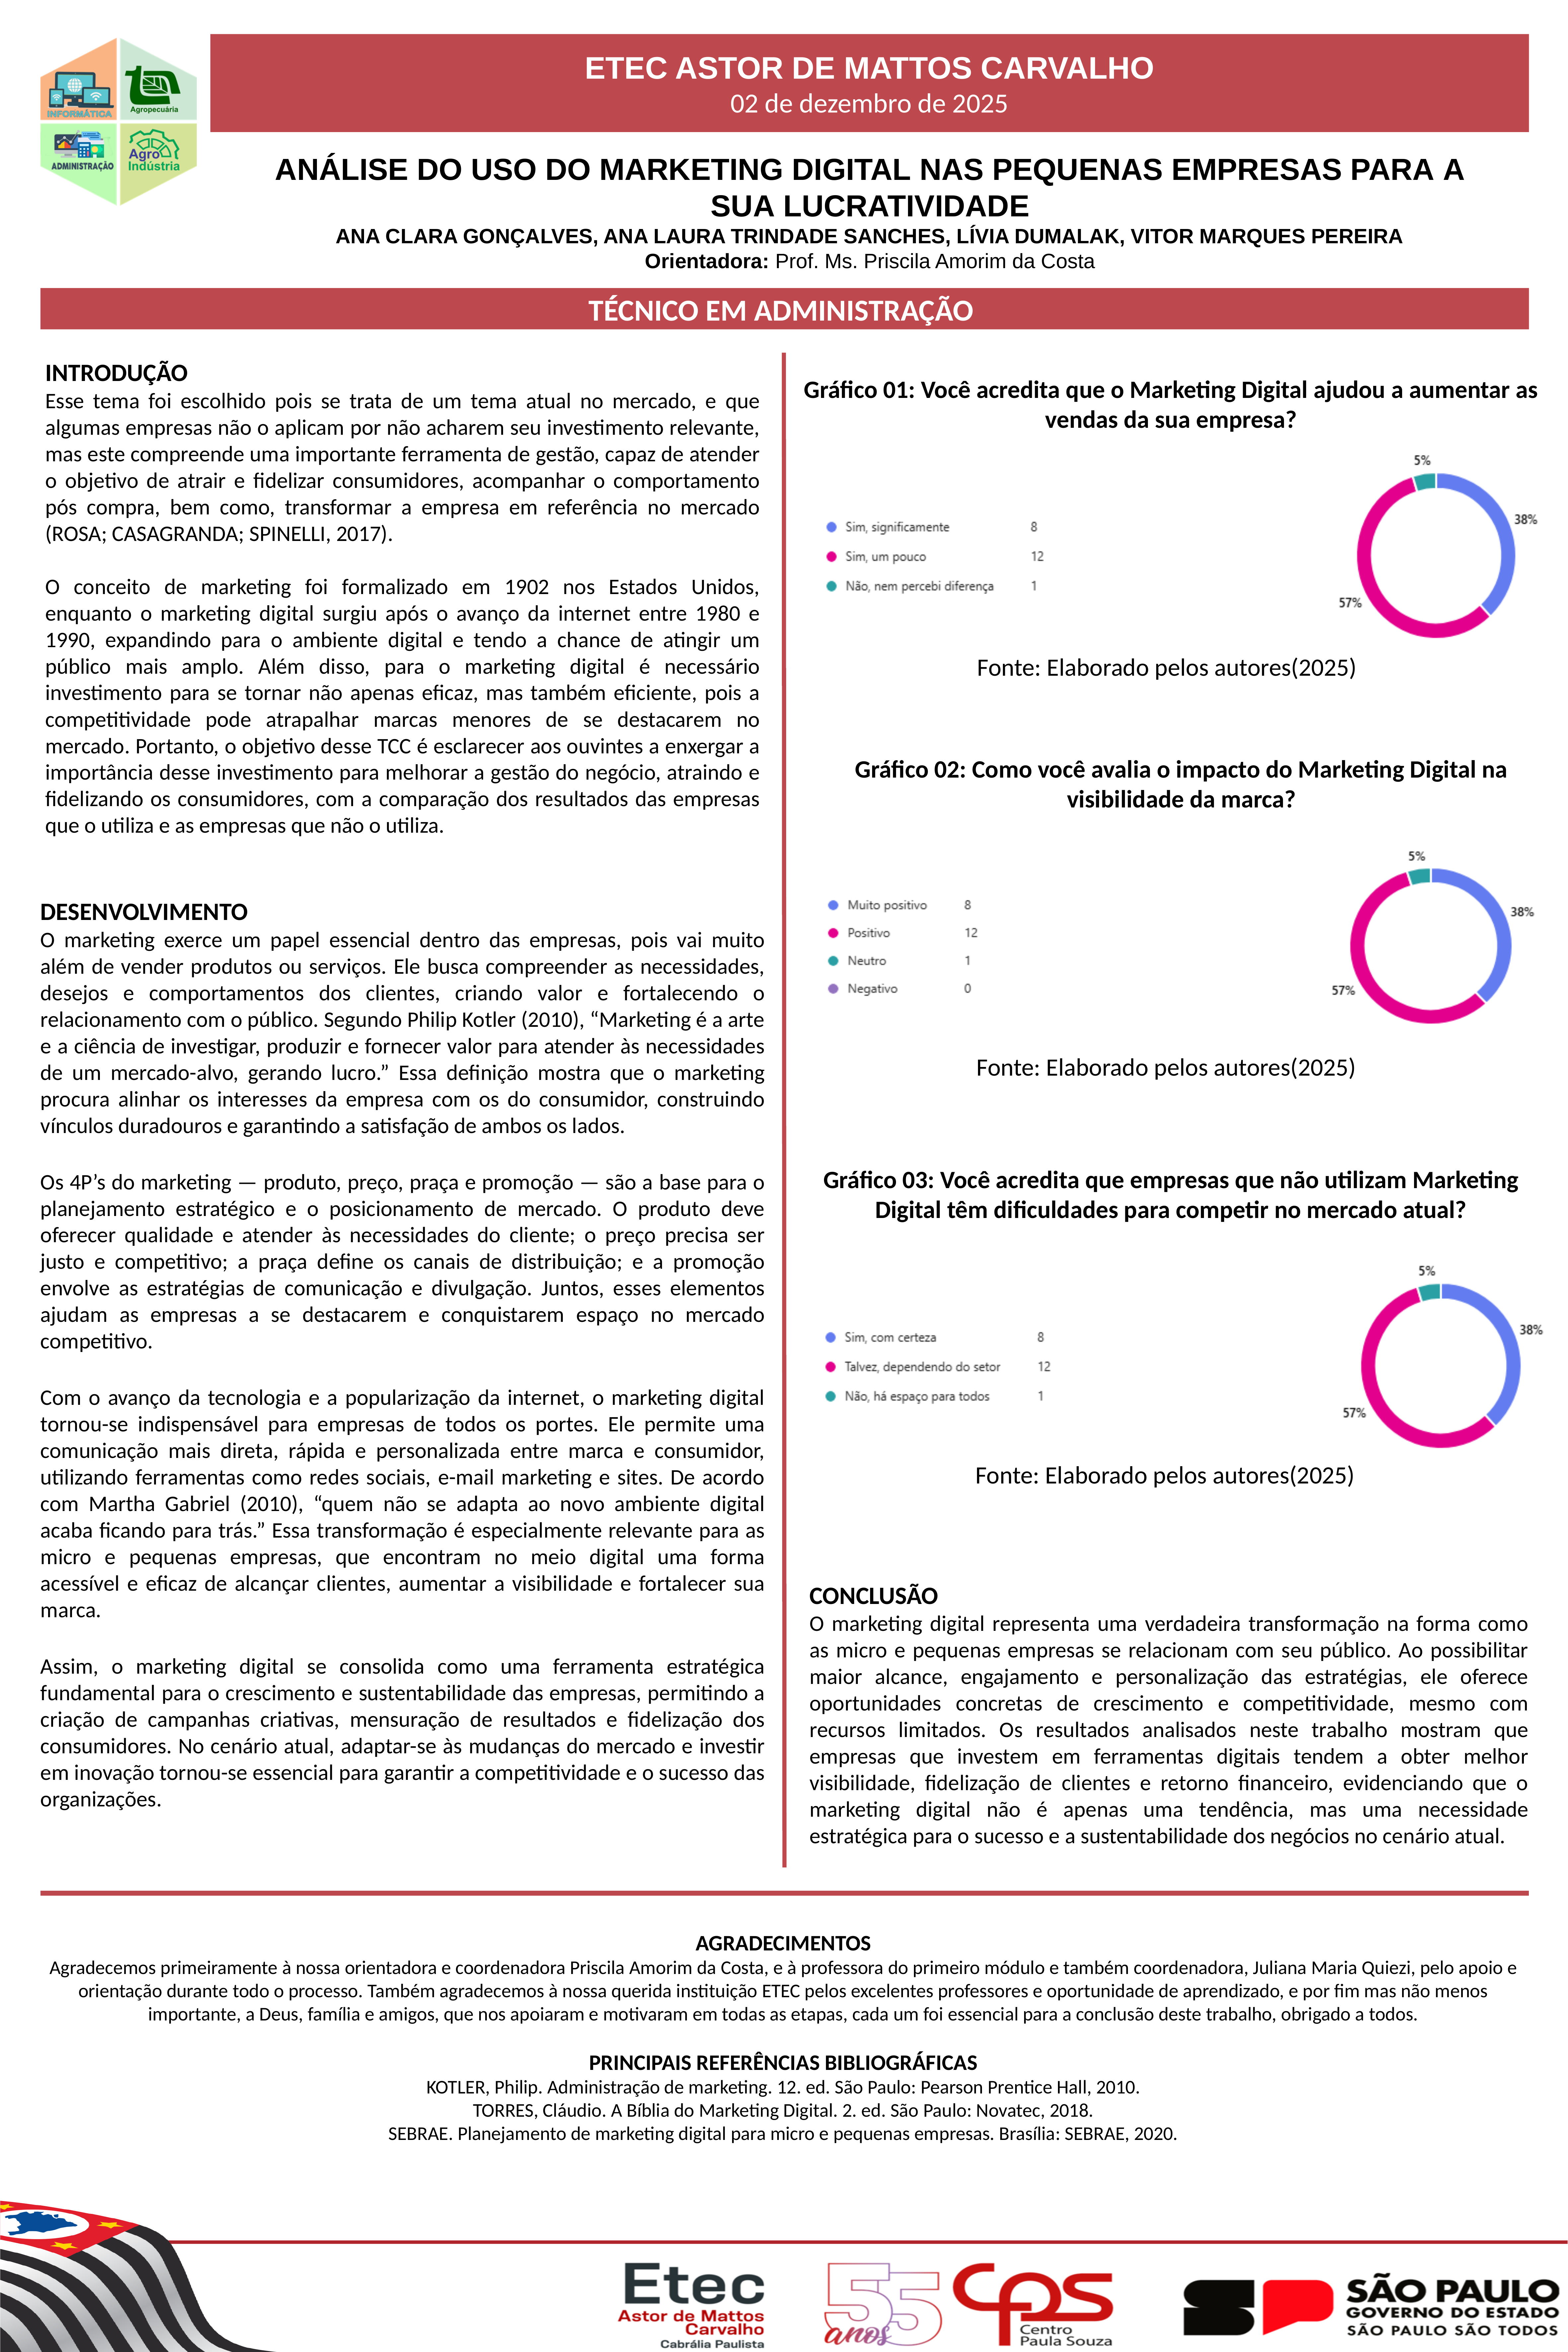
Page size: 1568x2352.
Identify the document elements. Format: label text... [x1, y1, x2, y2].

text_box DESENVOLVIMENTO O marketing exerce um papel essencial dentro das empresas, pois vai muito além de vender produtos ou serviços. Ele busca compreender as necessidades, desejos e comportamentos dos clientes, criando valor e fortalecendo o relacionamento com o público. Segundo Philip Kotler (2010), “Marketing é a arte e a ciência de investigar, produzir e fornecer valor para atender às necessidades de um mercado-alvo, gerando lucro.” Essa definição mostra que o marketing procura alinhar os interesses da empresa com os do consumidor, construindo vínculos duradouros e garantindo a satisfação de ambos os lados. Os 4P’s do marketing — produto, preço, praça e promoção — são a base para o planejamento estratégico e o posicionamento de mercado. O produto deve oferecer qualidade e atender às necessidades do cliente; o preço precisa ser justo e competitivo; a praça define os canais de distribuição; e a promoção envolve as estratégias de comunicação e divulgação. Juntos, esses elementos ajudam as empresas a se destacarem e conquistarem espaço no mercado competitivo. Com o avanço da tecnologia e a popularização da internet, o marketing digital tornou-se indispensável para empresas de todos os portes. Ele permite uma comunicação mais direta, rápida e personalizada entre marca e consumidor, utilizando ferramentas como redes sociais, e-mail marketing e sites. De acordo com Martha Gabriel (2010), “quem não se adapta ao novo ambiente digital acaba ficando para trás.” Essa transformação é especialmente relevante para as micro e pequenas empresas, que encontram no meio digital uma forma acessível e eficaz de alcançar clientes, aumentar a visibilidade e fortalecer sua marca. Assim, o marketing digital se consolida como uma ferramenta estratégica fundamental para o crescimento e sustentabilidade das empresas, permitindo a criação de campanhas criativas, mensuração de resultados e fidelização dos consumidores. No cenário atual, adaptar-se às mudanças do mercado e investir em inovação tornou-se essencial para garantir a competitividade e o sucesso das organizações. [35, 893, 771, 1868]
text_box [0, 2200, 1568, 2352]
text_box CONCLUSÃO O marketing digital representa uma verdadeira transformação na forma como as micro e pequenas empresas se relacionam com seu público. Ao possibilitar maior alcance, engajamento e personalização das estratégias, ele oferece oportunidades concretas de crescimento e competitividade, mesmo com recursos limitados. Os resultados analisados neste trabalho mostram que empresas que investem em ferramentas digitais tendem a obter melhor visibilidade, fidelização de clientes e retorno financeiro, evidenciando que o marketing digital não é apenas uma tendência, mas uma necessidade estratégica para o sucesso e a sustentabilidade dos negócios no cenário atual. [804, 1576, 1534, 1892]
text_box Fonte: Elaborado pelos autores(2025) [970, 1462, 1405, 1488]
text_box ETEC ASTOR DE MATTOS CARVALHO 02 de dezembro de 2025 [210, 34, 1530, 132]
text_box TÉCNICO EM ADMINISTRAÇÃO [40, 288, 1529, 330]
text_box Gráfico 02: Como você avalia o impacto do Marketing Digital na visibilidade da marca? [804, 750, 1559, 807]
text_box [40, 38, 197, 206]
text_box AGRADECIMENTOS Agradecemos primeiramente à nossa orientadora e coordenadora Priscila Amorim da Costa, e à professora do primeiro módulo e também coordenadora, Juliana Maria Quiezi, pelo apoio e orientação durante todo o processo. Também agradecemos à nossa querida instituição ETEC pelos excelentes professores e oportunidade de aprendizado, e por fim mas não menos importante, a Deus, família e amigos, que nos apoiaram e motivaram em todas as etapas, cada um foi essencial para a conclusão deste trabalho, obrigado a todos. PRINCIPAIS REFERÊNCIAS BIBLIOGRÁFICAS KOTLER, Philip. Administração de marketing. 12. ed. São Paulo: Pearson Prentice Hall, 2010. TORRES, Cláudio. A Bíblia do Marketing Digital. 2. ed. São Paulo: Novatec, 2018. SEBRAE. Planejamento de marketing digital para micro e pequenas empresas. Brasília: SEBRAE, 2020. [37, 1926, 1530, 2200]
text_box Fonte: Elaborado pelos autores(2025) [971, 1048, 1406, 1081]
picture [808, 823, 1547, 1037]
picture [817, 437, 1547, 649]
text_box ANÁLISE DO USO DO MARKETING DIGITAL NAS PEQUENAS EMPRESAS PARA A SUA LUCRATIVIDADE ANA CLARA GONÇALVES, ANA LAURA TRINDADE SANCHES, LÍVIA DUMALAK, VITOR MARQUES PEREIRA Orientadora: Prof. Ms. Priscila Amorim da Costa [211, 147, 1529, 275]
text_box Gráfico 03: Você acredita que empresas que não utilizam Marketing Digital têm dificuldades para competir no mercado atual? [794, 1161, 1549, 1218]
picture [806, 1250, 1555, 1462]
text_box INTRODUÇÃO Esse tema foi escolhido pois se trata de um tema atual no mercado, e que algumas empresas não o aplicam por não acharem seu investimento relevante, mas este compreende uma importante ferramenta de gestão, capaz de atender o objetivo de atrair e fidelizar consumidores, acompanhar o comportamento pós compra, bem como, transformar a empresa em referência no mercado (ROSA; CASAGRANDA; SPINELLI, 2017). O conceito de marketing foi formalizado em 1902 nos Estados Unidos, enquanto o marketing digital surgiu após o avanço da internet entre 1980 e 1990, expandindo para o ambiente digital e tendo a chance de atingir um público mais amplo. Além disso, para o marketing digital é necessário investimento para se tornar não apenas eficaz, mas também eficiente, pois a competitividade pode atrapalhar marcas menores de se destacarem no mercado. Portanto, o objetivo desse TCC é esclarecer aos ouvintes a enxergar a importância desse investimento para melhorar a gestão do negócio, atraindo e fidelizando os consumidores, com a comparação dos resultados das empresas que o utiliza e as empresas que não o utiliza. [40, 354, 766, 893]
text_box Gráfico 01: Você acredita que o Marketing Digital ajudou a aumentar as vendas da sua empresa? [794, 371, 1549, 428]
text_box Fonte: Elaborado pelos autores(2025) [972, 649, 1407, 681]
